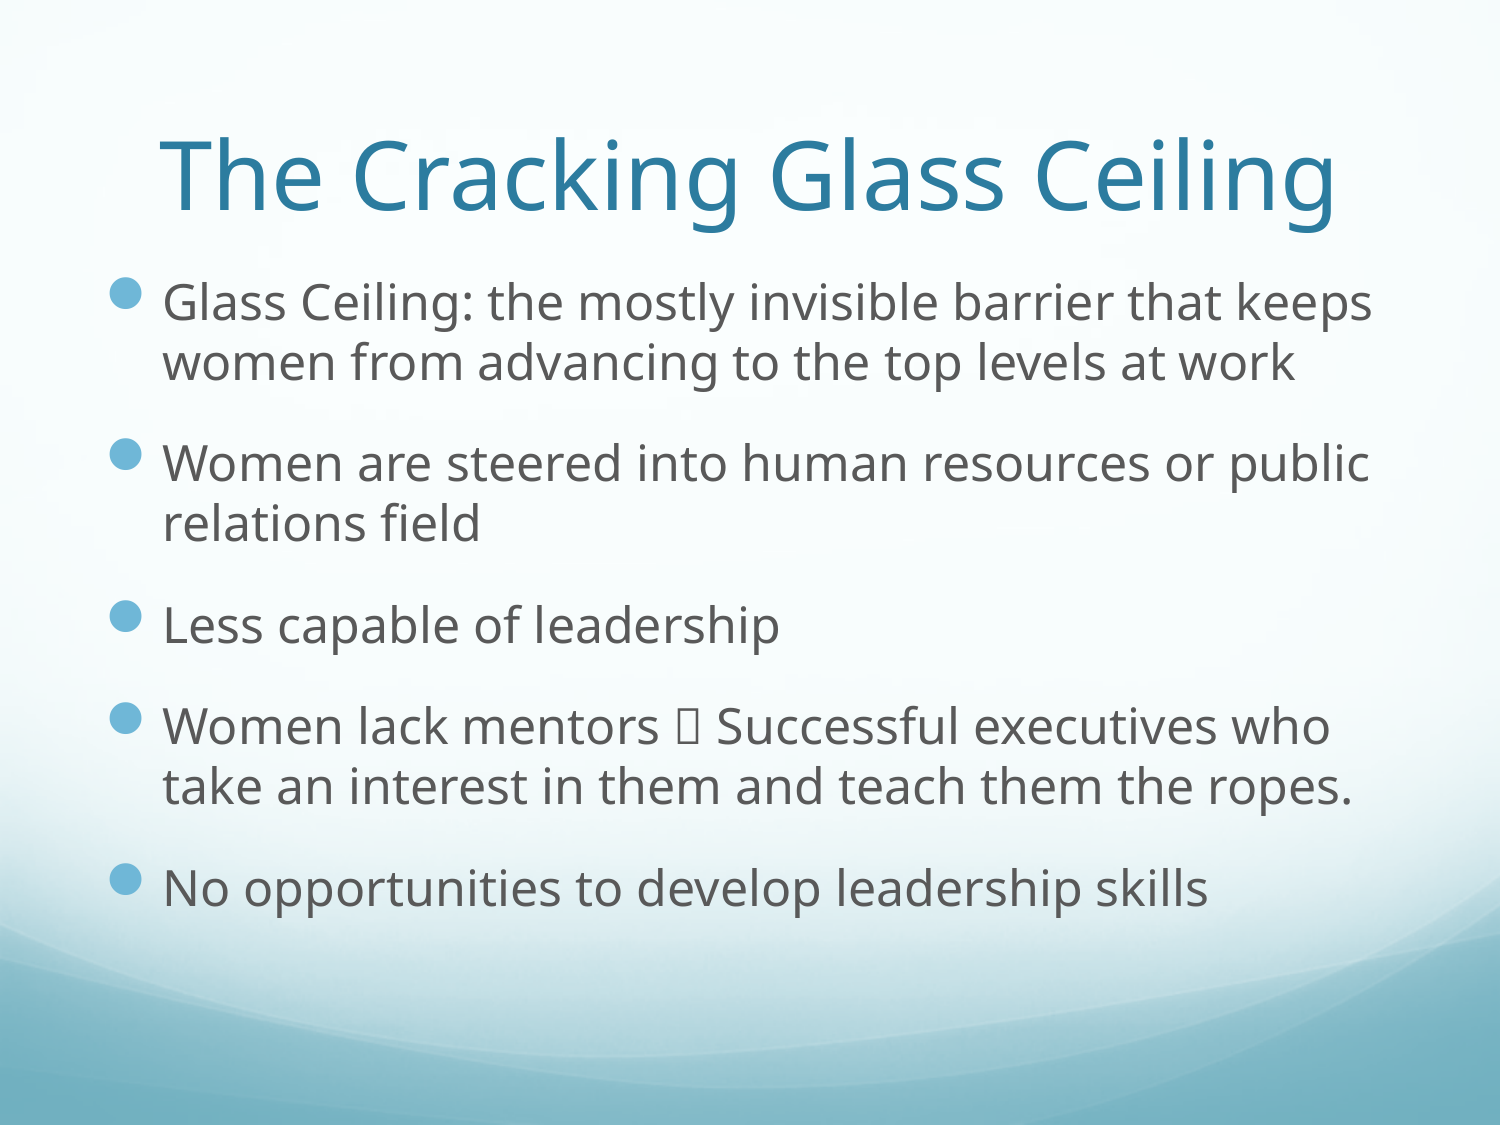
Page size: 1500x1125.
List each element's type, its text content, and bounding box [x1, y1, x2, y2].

title The Cracking Glass Ceiling [90, 17, 1410, 237]
list Glass Ceiling: the mostly invisible barrier that keeps women from advancing to the top levels at work Women are steered into human resources or public relations field Less capable of leadership Women lack mentors  Successful executives who take an interest in them and teach them the ropes. No opportunities to develop leadership skills [90, 262, 1410, 975]
